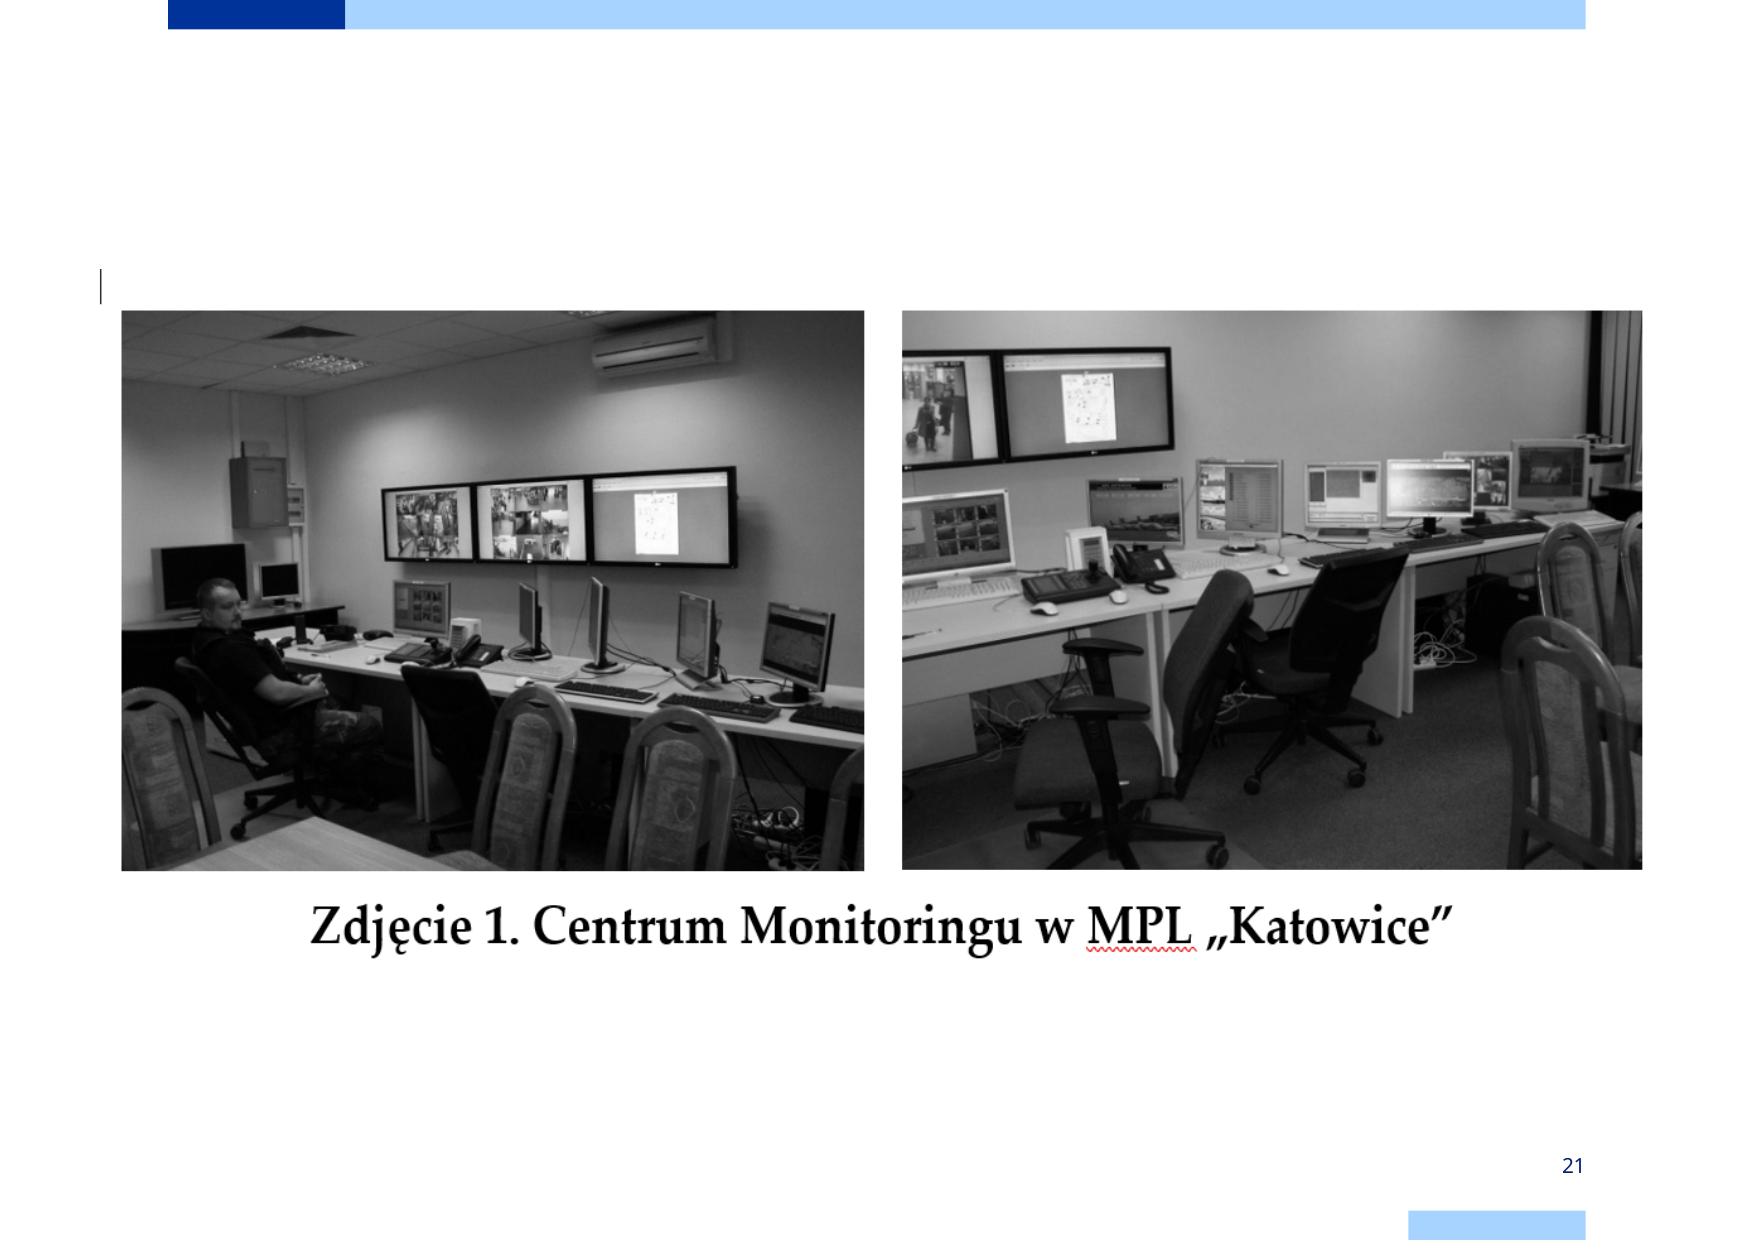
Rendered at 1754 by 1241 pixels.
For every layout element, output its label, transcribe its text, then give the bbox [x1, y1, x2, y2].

slide_number 21 [1408, 1151, 1586, 1182]
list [17, 269, 1737, 971]
